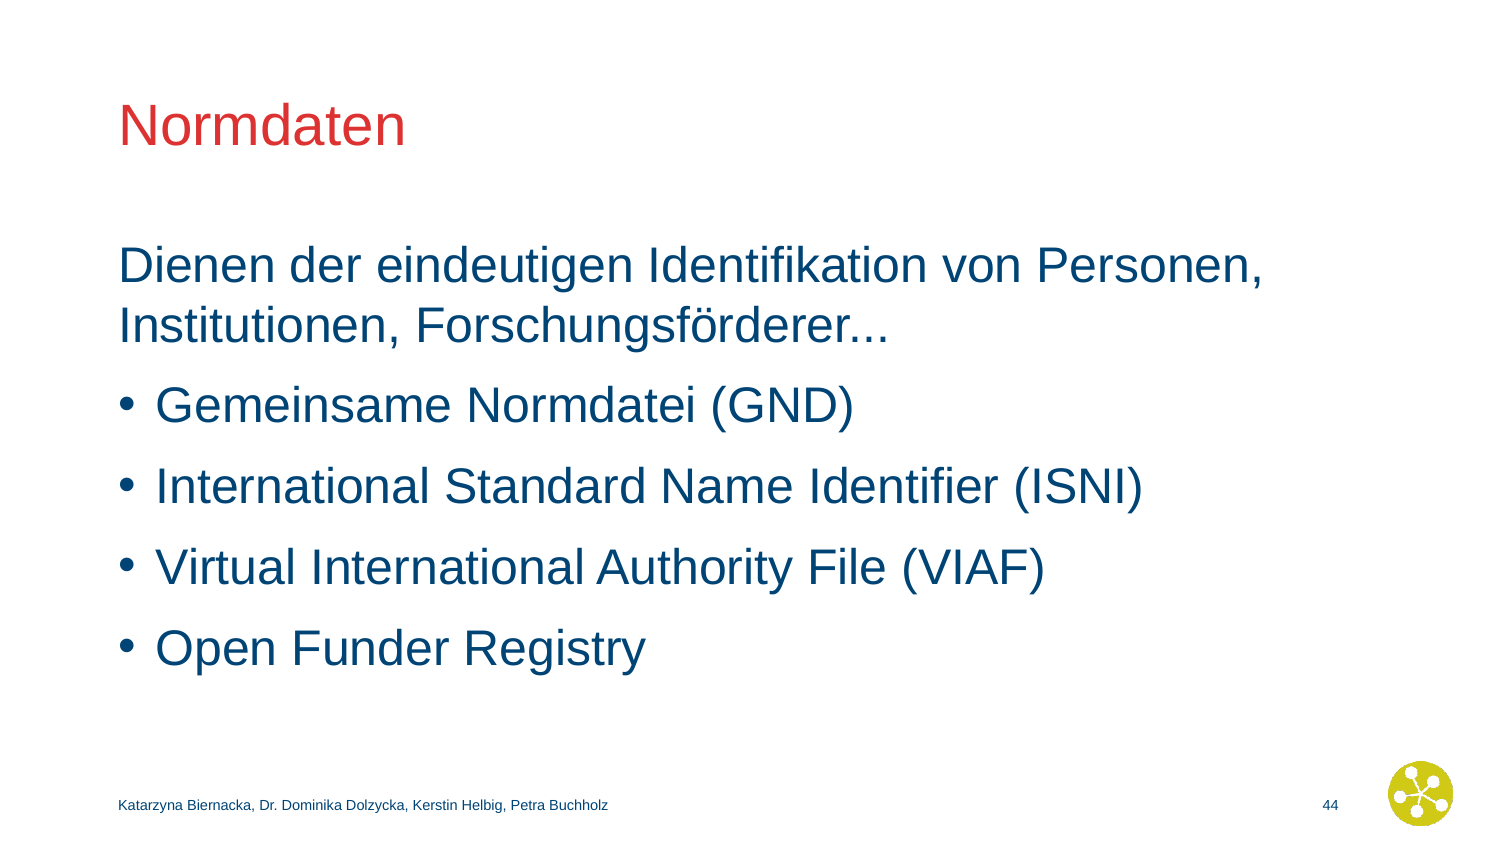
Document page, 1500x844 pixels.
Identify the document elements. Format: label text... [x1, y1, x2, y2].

footer Katarzyna Biernacka, Dr. Dominika Dolzycka, Kerstin Helbig, Petra Buchholz [103, 782, 742, 827]
title Normdaten [103, 44, 1397, 208]
list Dienen der eindeutigen Identifikation von Personen, Institutionen, Forschungsförderer... Gemeinsame Normdatei (GND) International Standard Name Identifier (ISNI) Virtual International Authority File (VIAF) Open Funder Registry [103, 224, 1397, 760]
slide_number 43 [1016, 782, 1354, 827]
picture [1388, 761, 1453, 826]
